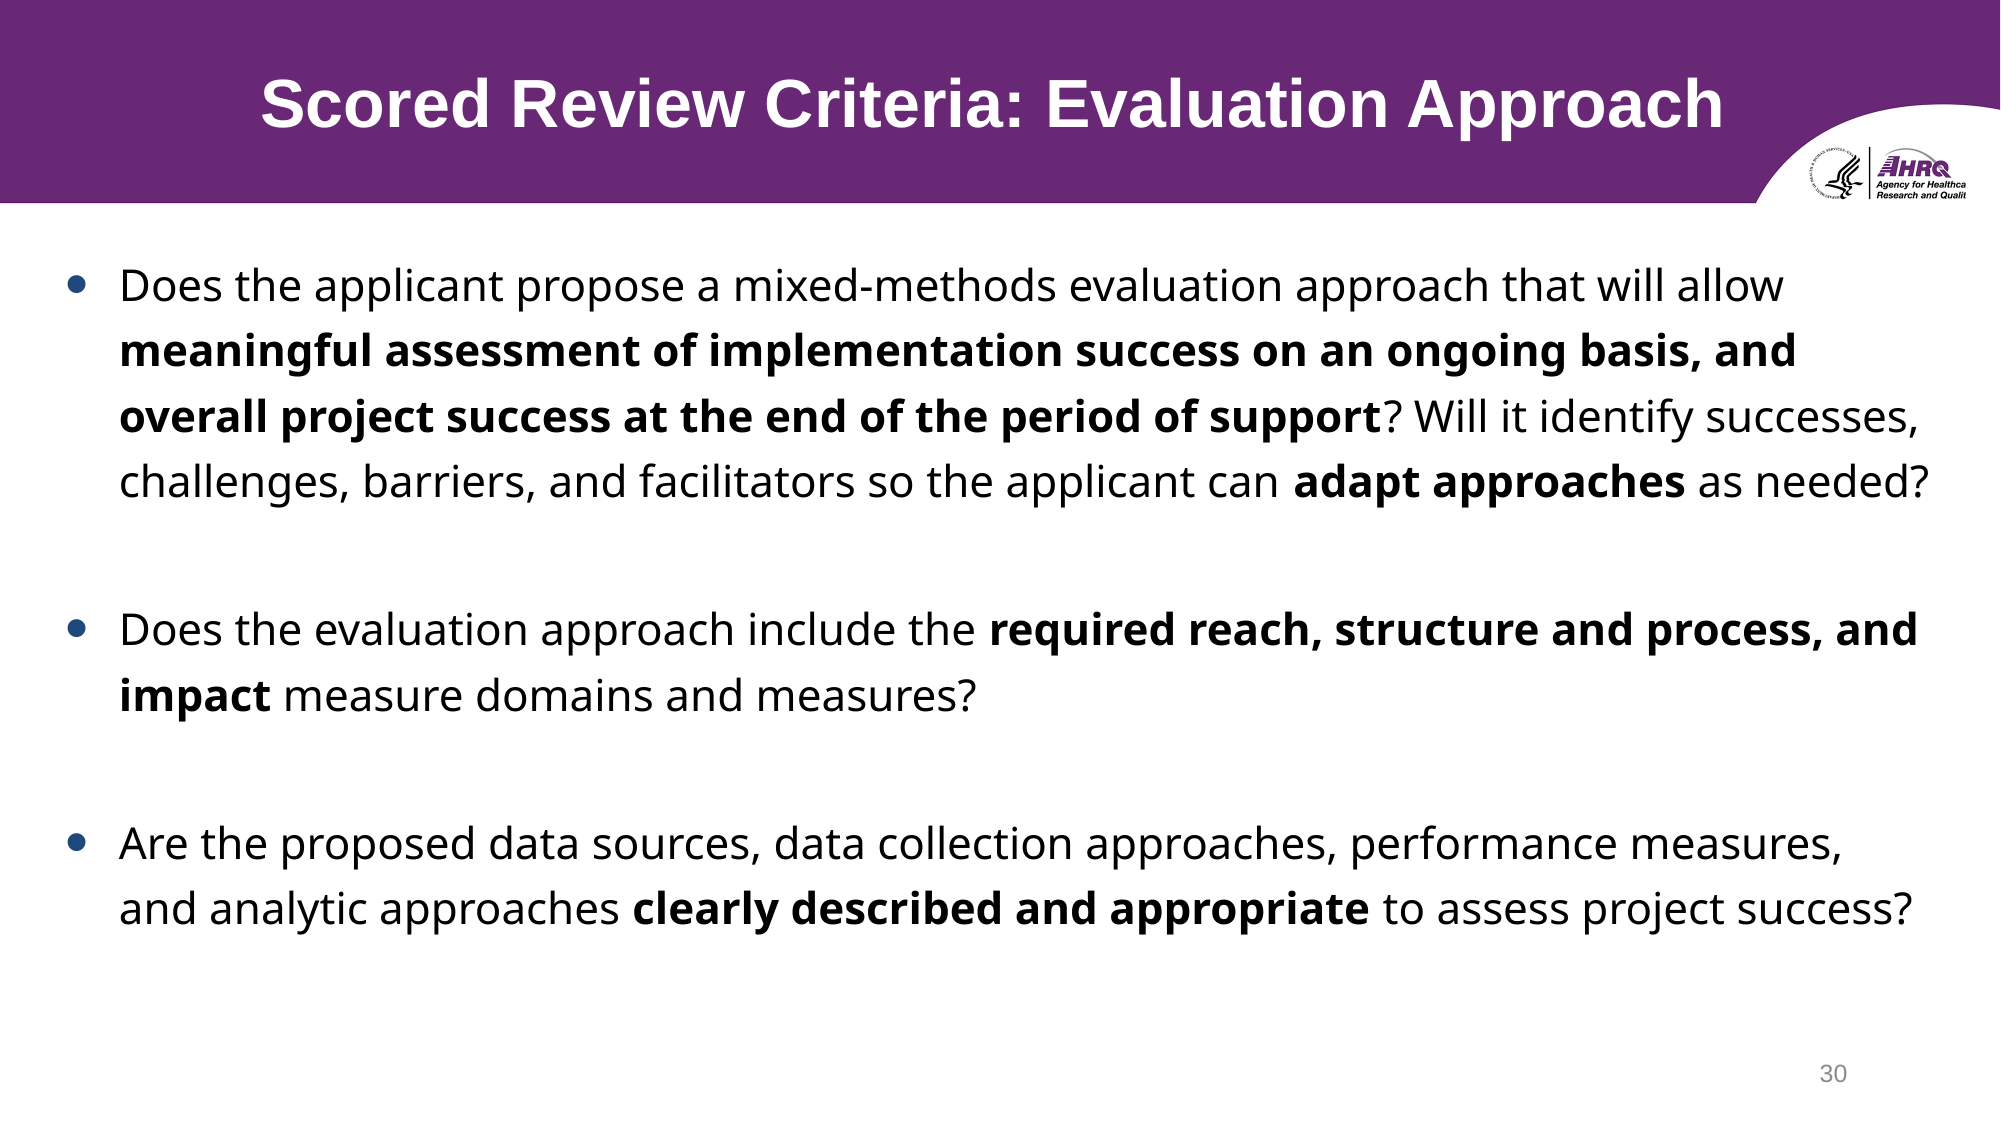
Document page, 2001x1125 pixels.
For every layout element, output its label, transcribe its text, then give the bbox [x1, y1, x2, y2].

title Scored Review Criteria: Evaluation Approach [237, 50, 1750, 152]
slide_number 30 [1412, 1042, 1863, 1103]
list Does the applicant propose a mixed-methods evaluation approach that will allow meaningful assessment of implementation success on an ongoing basis, and overall project success at the end of the period of support? Will it identify successes, challenges, barriers, and facilitators so the applicant can adapt approaches as needed? Does the evaluation approach include the required reach, structure and process, and impact measure domains and measures? Are the proposed data sources, data collection approaches, performance measures, and analytic approaches clearly described and appropriate to assess project success? [50, 237, 1950, 1050]
picture [0, 0, 2001, 1125]
